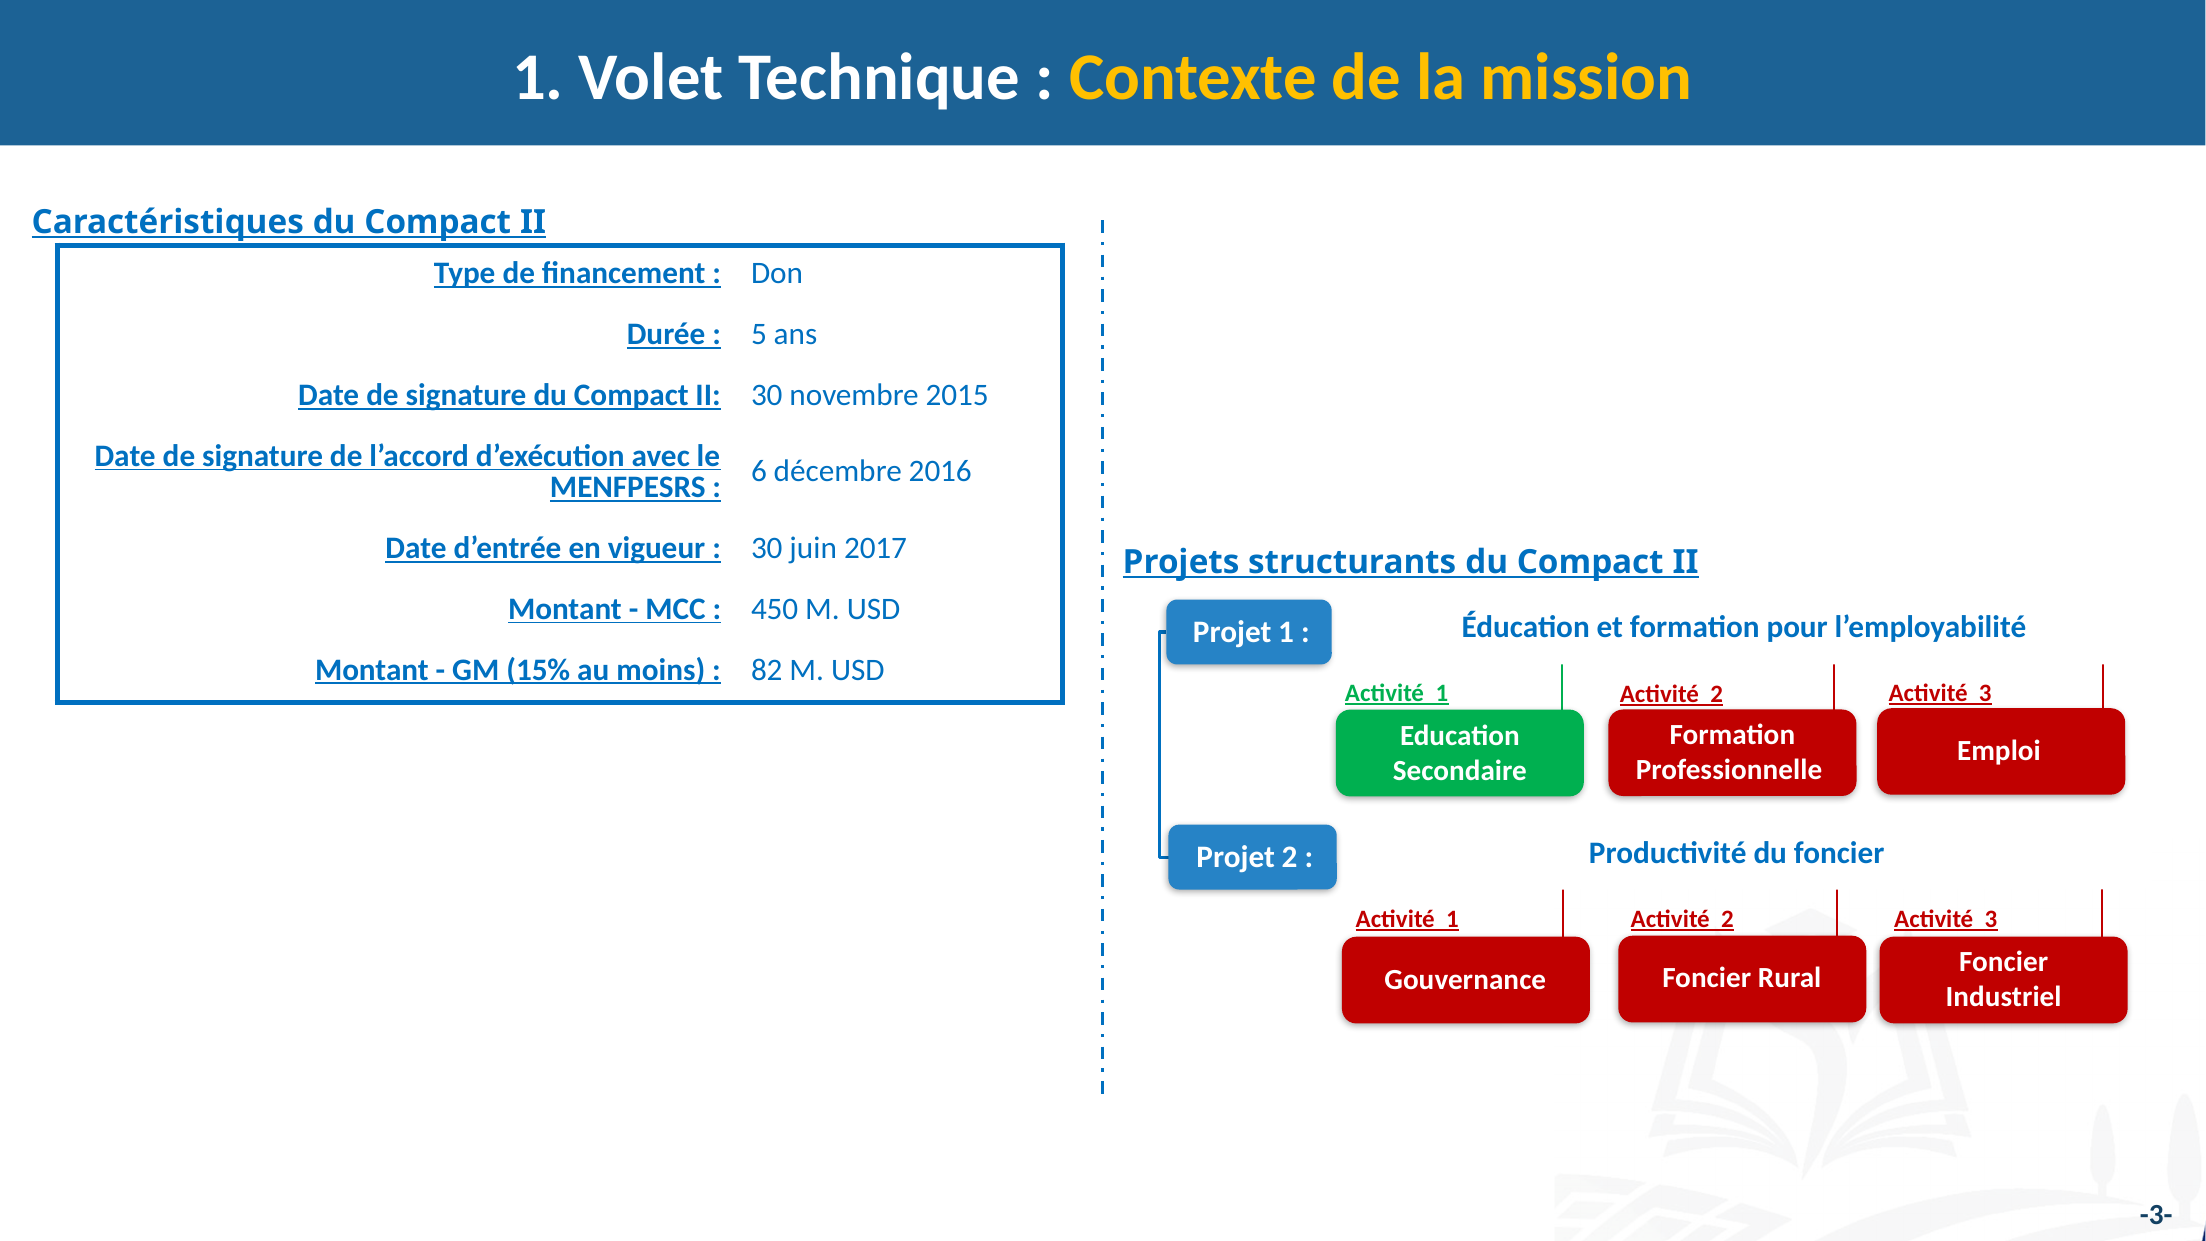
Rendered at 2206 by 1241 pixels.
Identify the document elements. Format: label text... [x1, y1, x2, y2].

picture [1554, 837, 2206, 1241]
table_cell 30 juin 2017 [736, 520, 1060, 581]
table_cell 30 novembre 2015 [736, 367, 1060, 428]
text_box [1329, 668, 1585, 797]
table_cell 6 décembre 2016 [736, 428, 1060, 520]
text_box [1877, 708, 2126, 795]
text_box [1614, 895, 1867, 1023]
picture [1554, 890, 1562, 895]
text_box 1. Volet Technique : Contexte de la mission [0, 0, 2206, 147]
table_cell 82 M. USD [736, 642, 1060, 700]
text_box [1339, 895, 1591, 1024]
table_header Type de financement : [60, 248, 736, 306]
table_cell 5 ans [736, 306, 1060, 367]
table_cell Date de signature du Compact II: [60, 367, 736, 428]
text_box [1166, 599, 2153, 665]
text_box Projets structurants du Compact II [1108, 532, 1714, 588]
table_header Don [736, 248, 1060, 306]
table_cell Date d’entrée en vigueur : [60, 520, 736, 581]
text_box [1168, 824, 2153, 890]
text_box Formation Professionnelle [1608, 708, 1857, 793]
text_box Caractéristiques du Compact II [16, 192, 561, 248]
table_cell Montant - MCC : [60, 581, 736, 642]
text_box [1614, 793, 1851, 797]
table_cell Durée : [60, 306, 736, 367]
table_cell 450 M. USD [736, 581, 1060, 642]
text_box Activité 3 [1873, 673, 2007, 714]
text_box Emploi [1875, 723, 2124, 774]
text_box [1878, 894, 2128, 1024]
table_cell Montant - GM (15% au moins) : [60, 642, 736, 700]
table_cell Date de signature de l’accord d’exécution avec le MENFPESRS : [60, 428, 736, 520]
text_box Activité 2 [1605, 673, 1739, 715]
